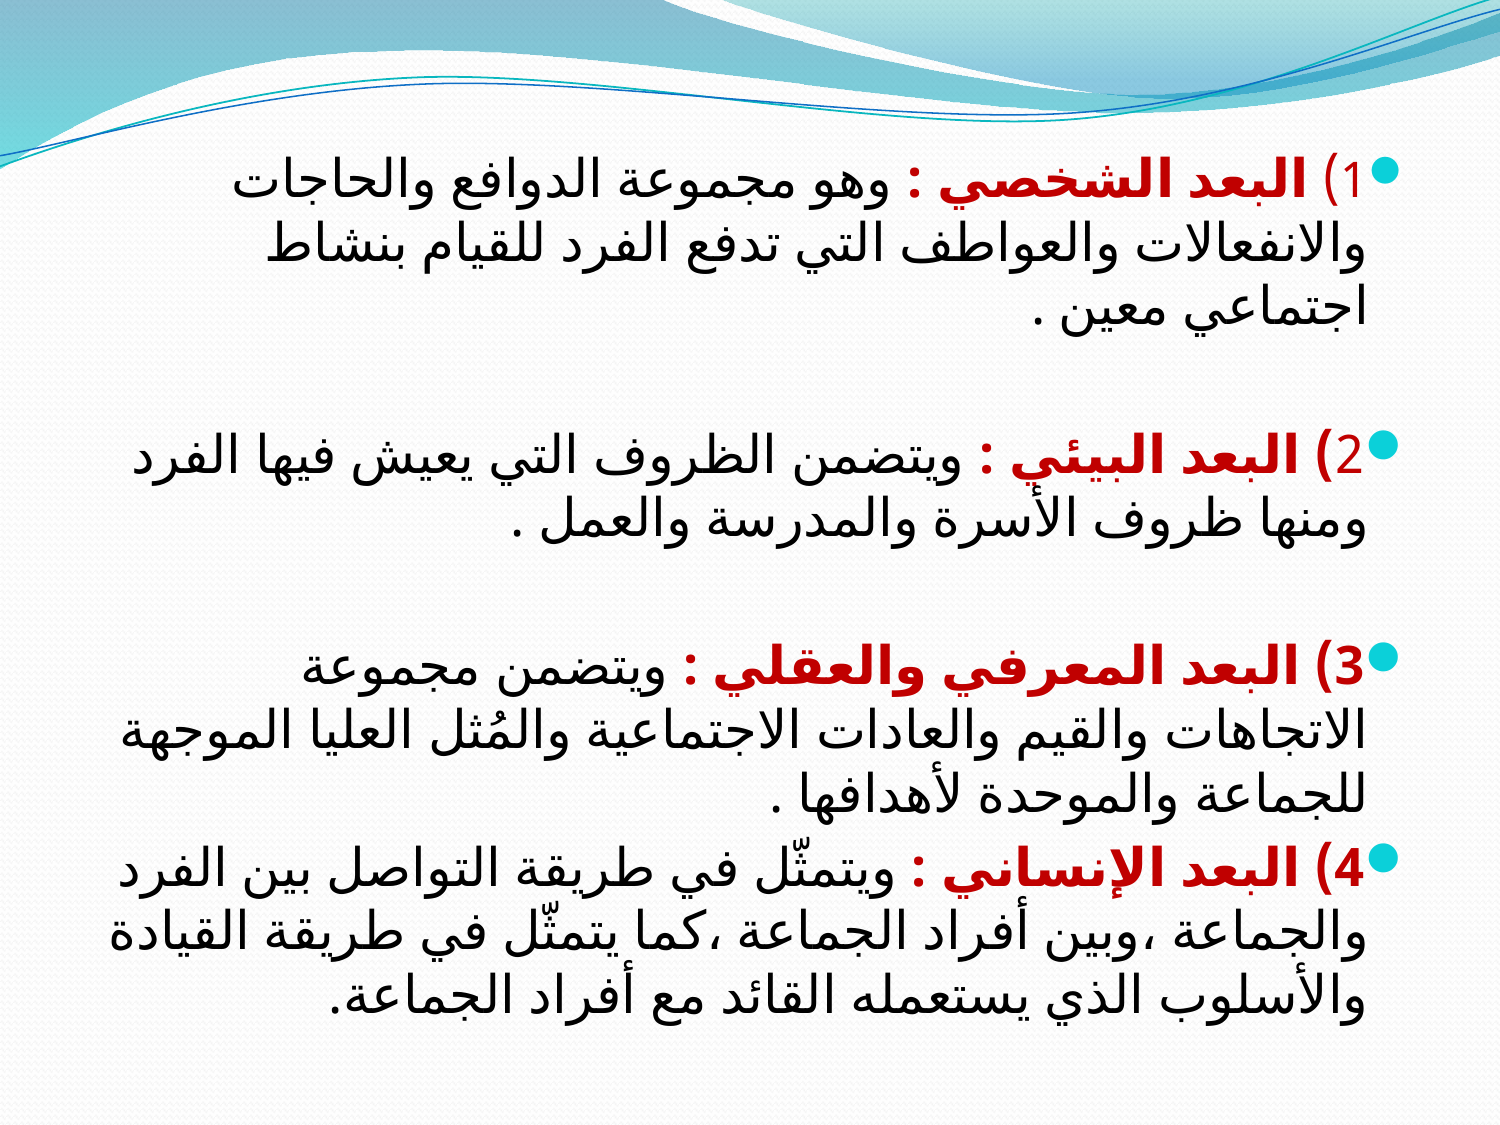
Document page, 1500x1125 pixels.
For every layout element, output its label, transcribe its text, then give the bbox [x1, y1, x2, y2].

list 1) البعد الشخصي : وهو مجموعة الدوافع والحاجات والانفعالات والعواطف التي تدفع الفرد للقيام بنشاط اجتماعي معين . 2) البعد البيئي : ويتضمن الظروف التي يعيش فيها الفرد ومنها ظروف الأسرة والمدرسة والعمل . 3) البعد المعرفي والعقلي : ويتضمن مجموعة الاتجاهات والقيم والعادات الاجتماعية والمُثل العليا الموجهة للجماعة والموحدة لأهدافها . 4) البعد الإنساني : ويتمثّل في طريقة التواصل بين الفرد والجماعة ،وبين أفراد الجماعة ،كما يتمثّل في طريقة القيادة والأسلوب الذي يستعمله القائد مع أفراد الجماعة. [75, 137, 1425, 1038]
